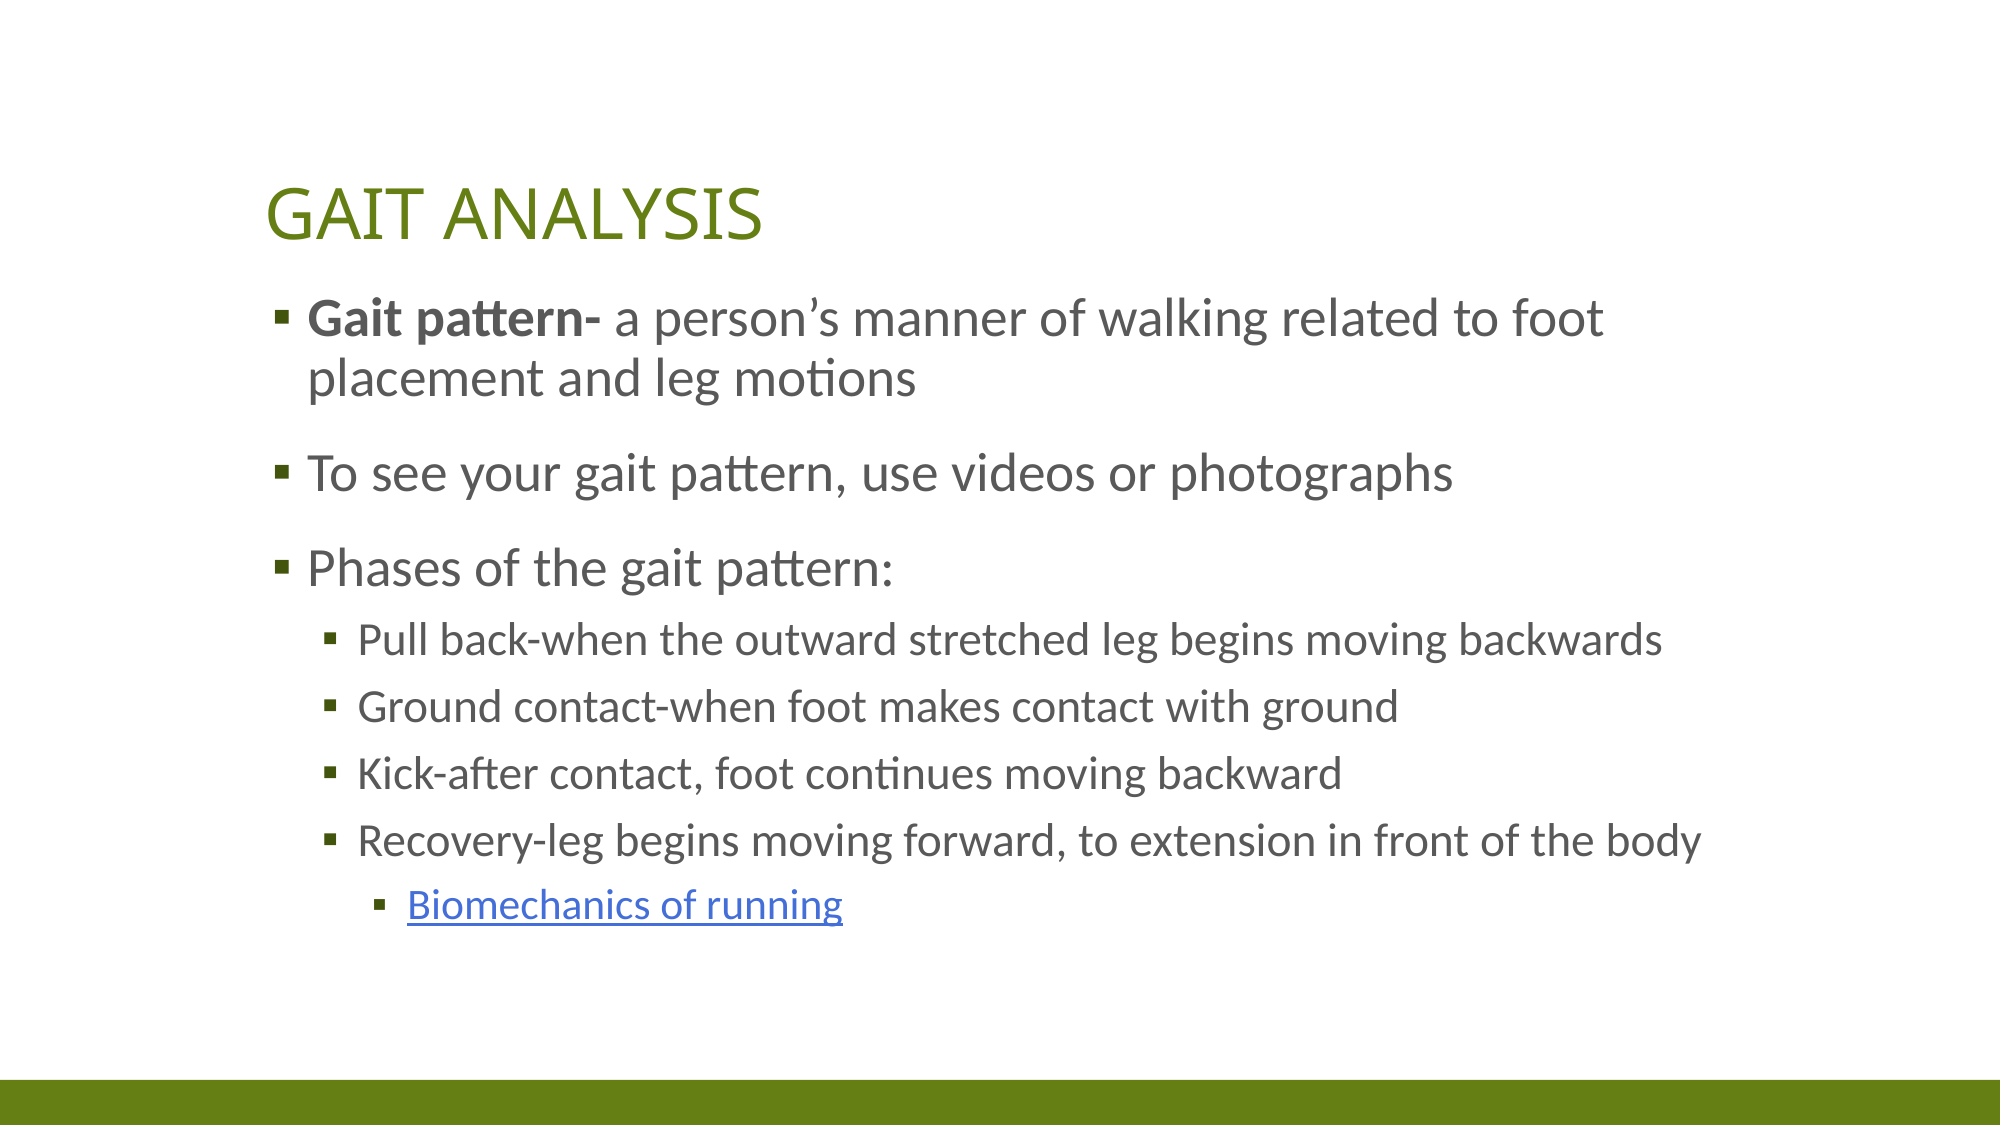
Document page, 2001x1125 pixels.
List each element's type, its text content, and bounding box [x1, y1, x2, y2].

title Gait Analysis [249, 75, 1750, 263]
list Gait pattern- a person’s manner of walking related to foot placement and leg motions To see your gait pattern, use videos or photographs Phases of the gait pattern: Pull back-when the outward stretched leg begins moving backwards Ground contact-when foot makes contact with ground Kick-after contact, foot continues moving backward Recovery-leg begins moving forward, to extension in front of the body Biomechanics of running [249, 281, 1750, 1013]
